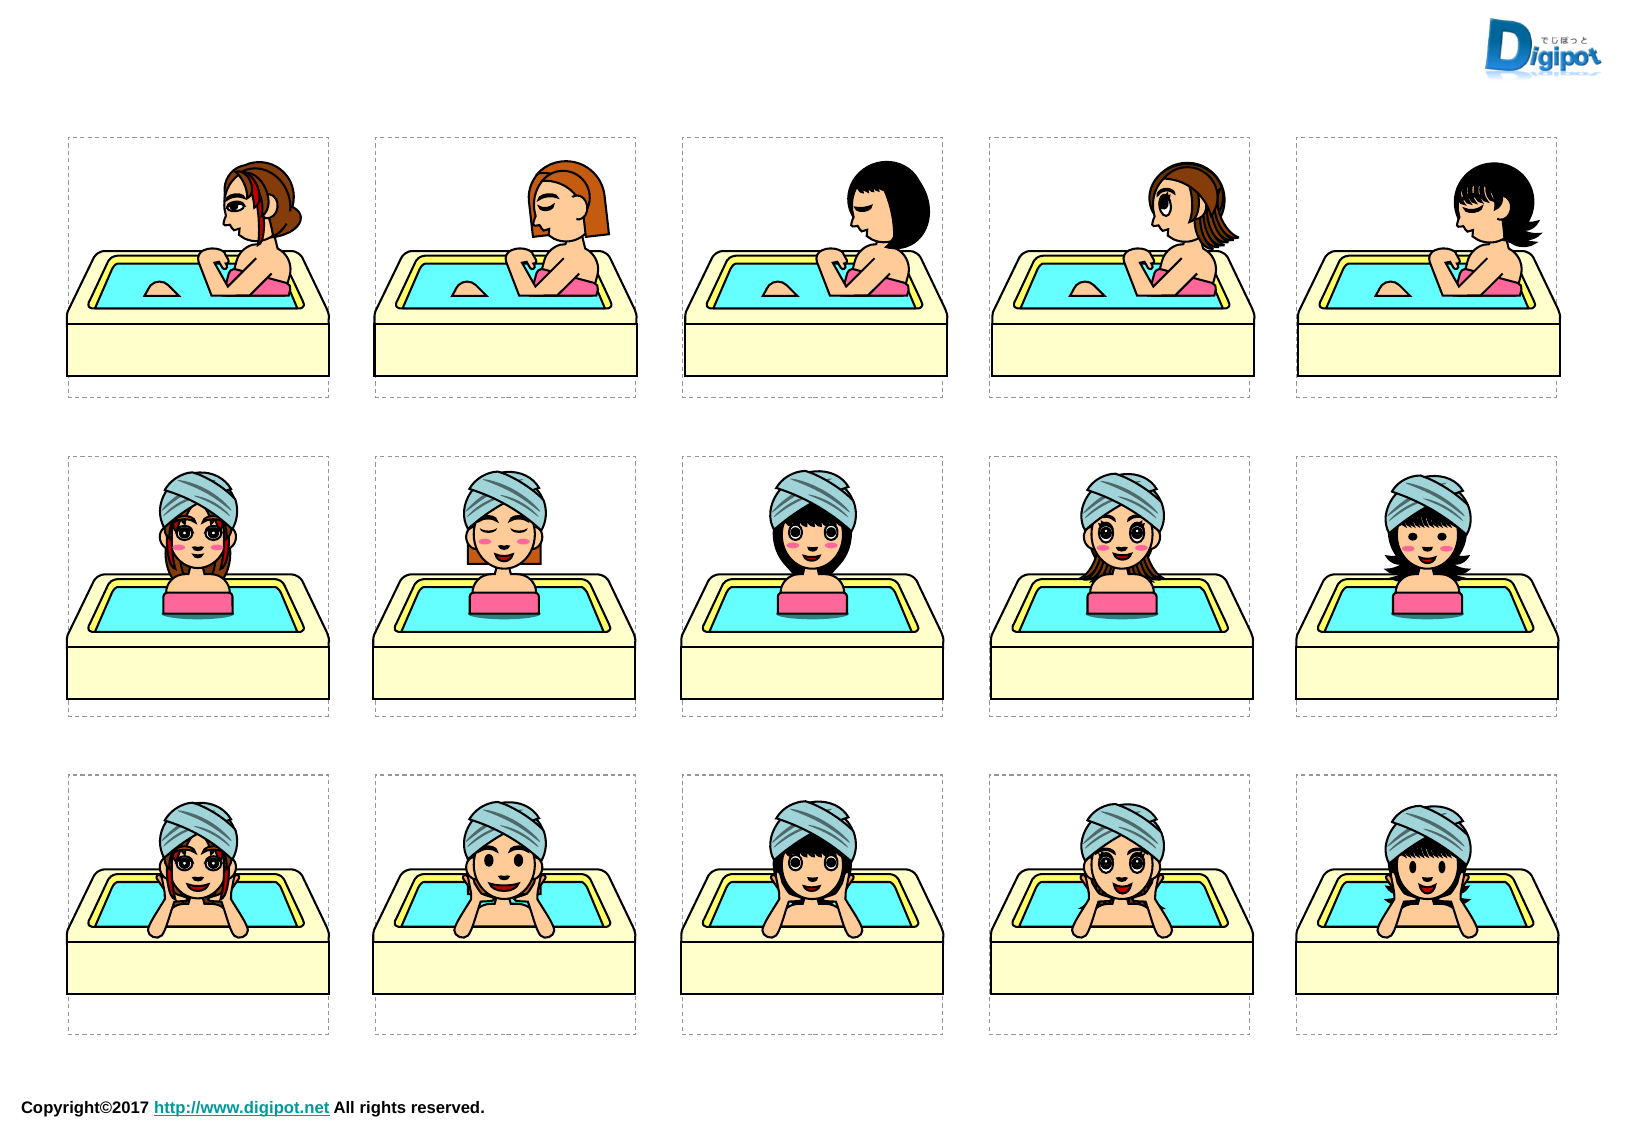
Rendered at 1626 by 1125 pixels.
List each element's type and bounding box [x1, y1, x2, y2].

text_box [372, 805, 636, 995]
text_box [66, 161, 330, 377]
text_box [990, 808, 1254, 995]
text_box [681, 805, 944, 995]
text_box [1297, 162, 1561, 377]
text_box [684, 161, 948, 377]
picture [1485, 18, 1602, 82]
text_box [681, 475, 944, 700]
text_box [1296, 810, 1559, 995]
text_box [990, 478, 1254, 700]
text_box [66, 805, 330, 995]
text_box [66, 475, 330, 700]
text_box [992, 149, 1255, 377]
text_box [372, 475, 636, 700]
text_box [1296, 480, 1559, 700]
text_box [374, 160, 637, 377]
